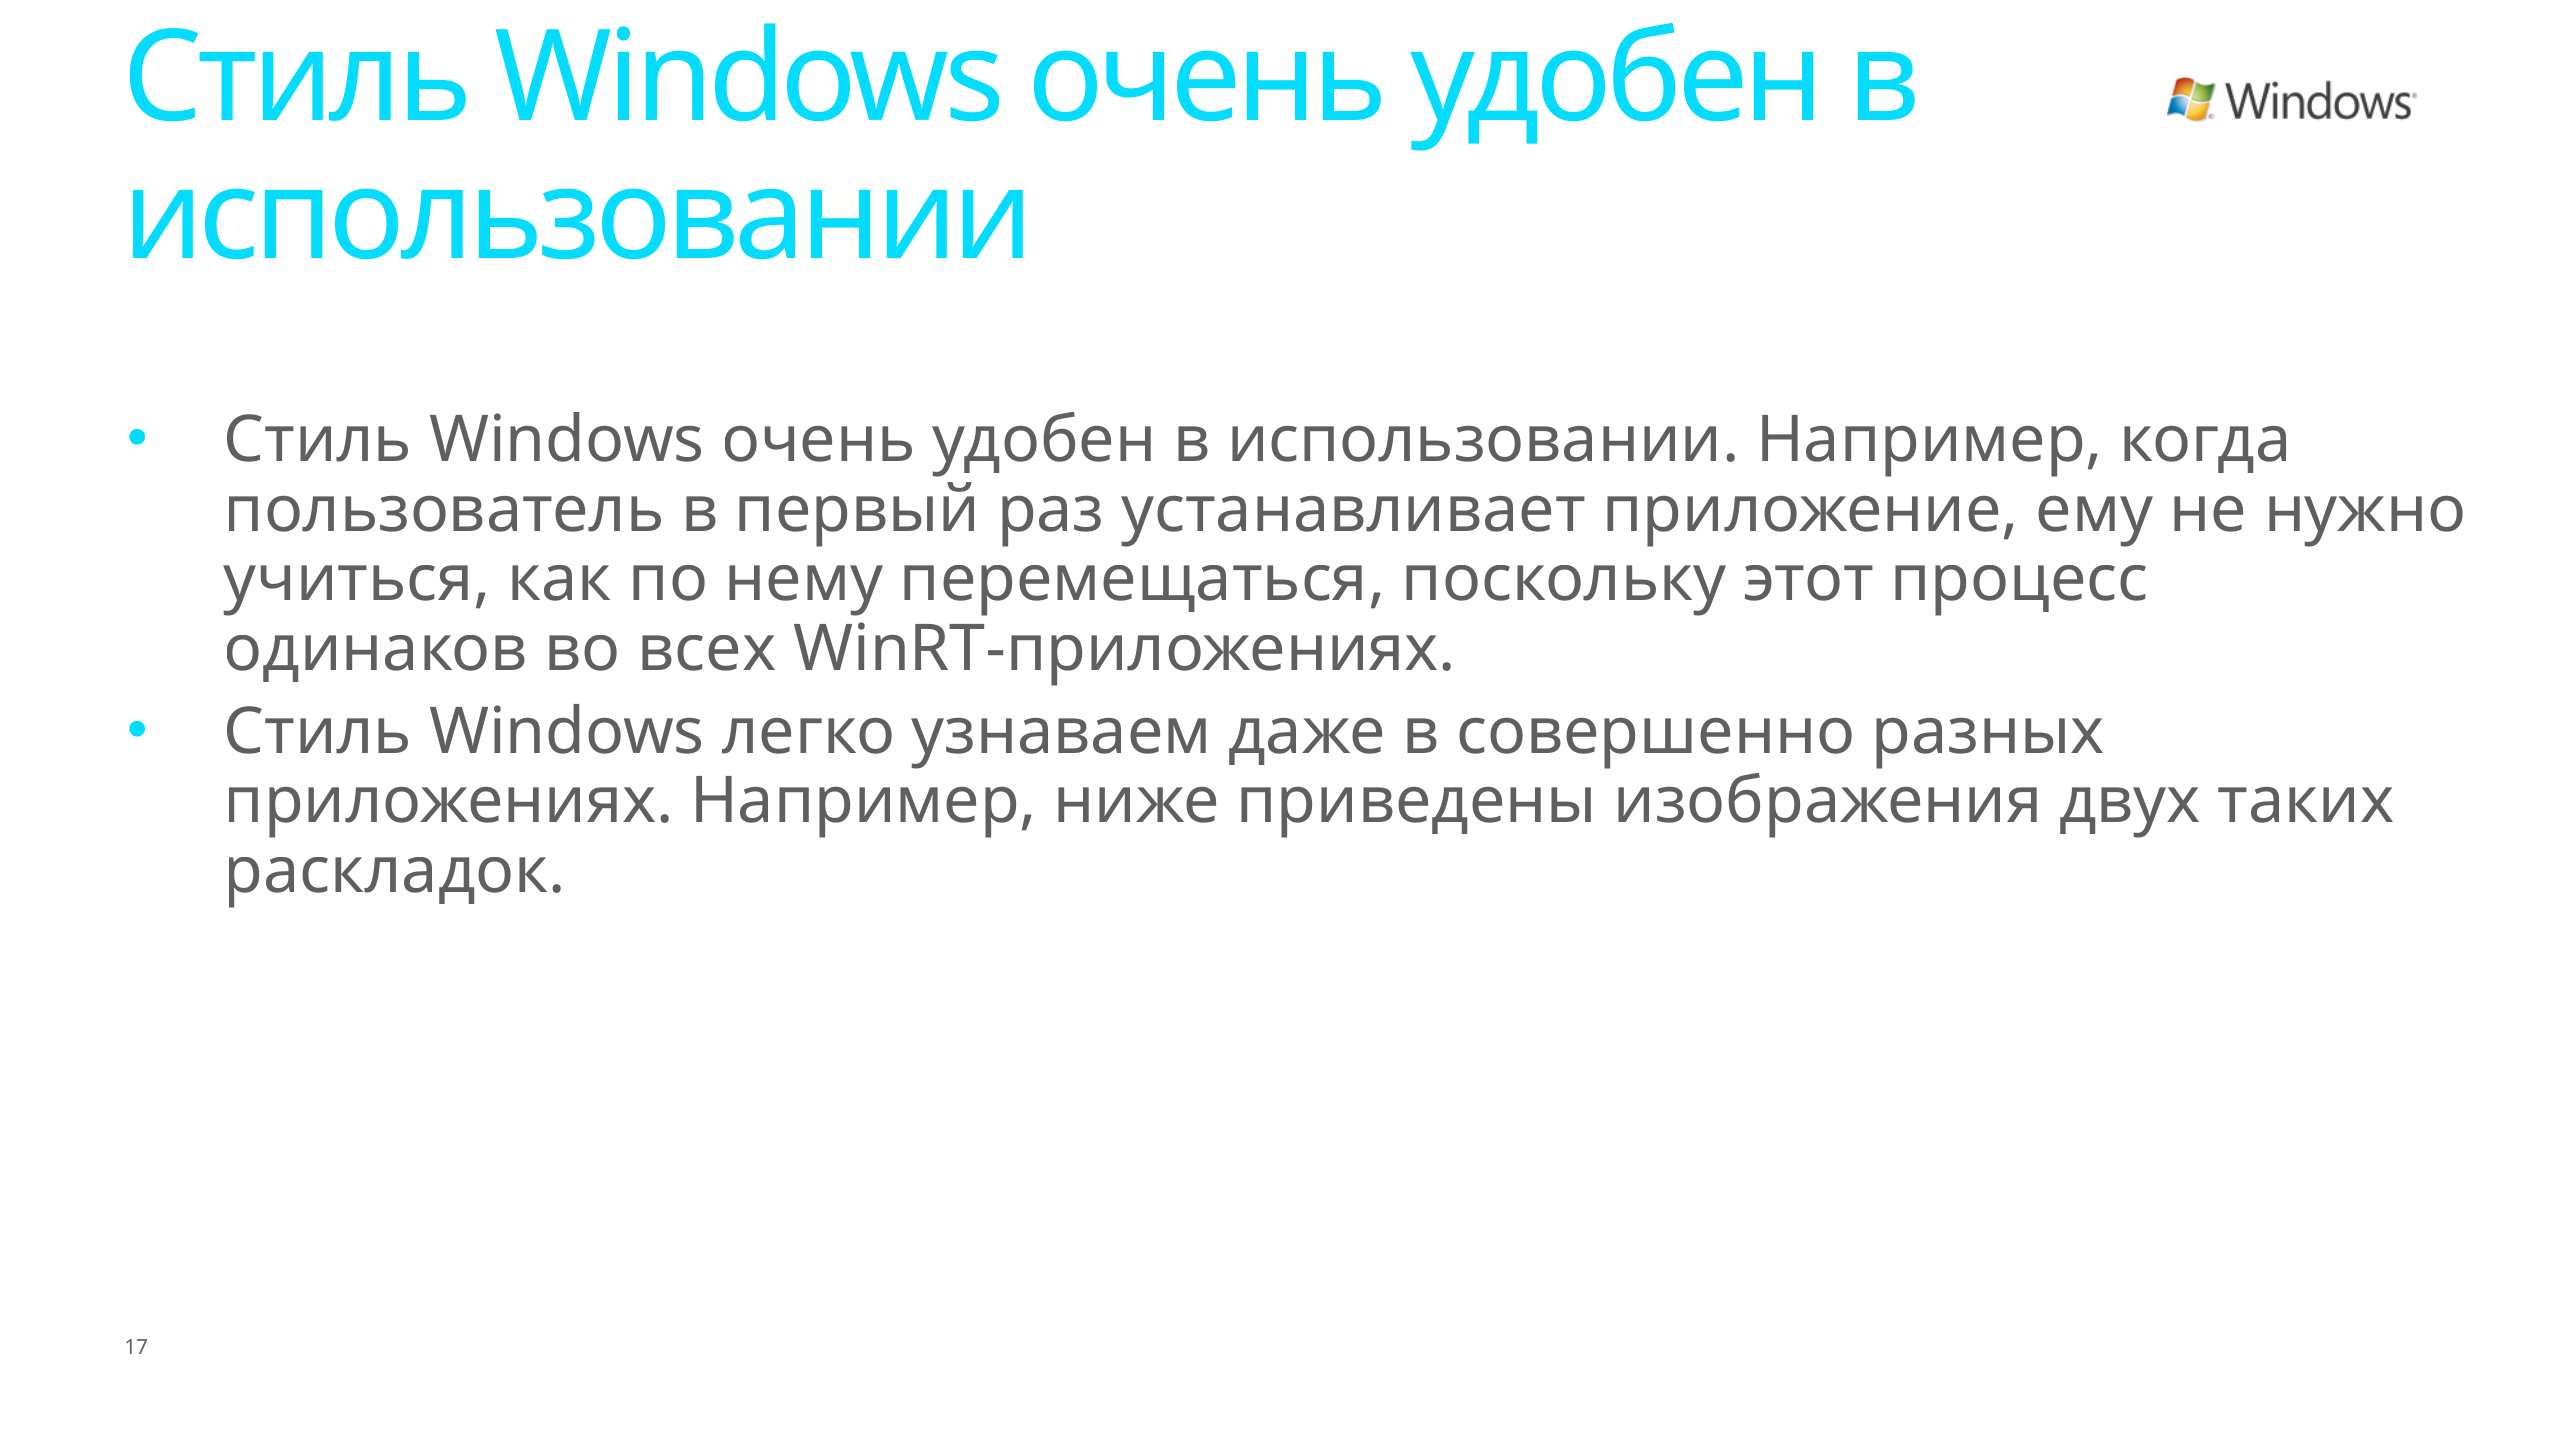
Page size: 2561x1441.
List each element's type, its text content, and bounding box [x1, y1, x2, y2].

title Стиль Windows очень удобен в использовании [122, 48, 2465, 286]
list Стиль Windows очень удобен в использовании. Например, когда пользователь в первый раз устанавливает приложение, ему не нужно учиться, как по нему перемещаться, поскольку этот процесс одинаков во всех WinRT-приложениях. Стиль Windows легко узнаваем даже в совершенно разных приложениях. Например, ниже приведены изображения двух таких раскладок. [127, 405, 2470, 844]
